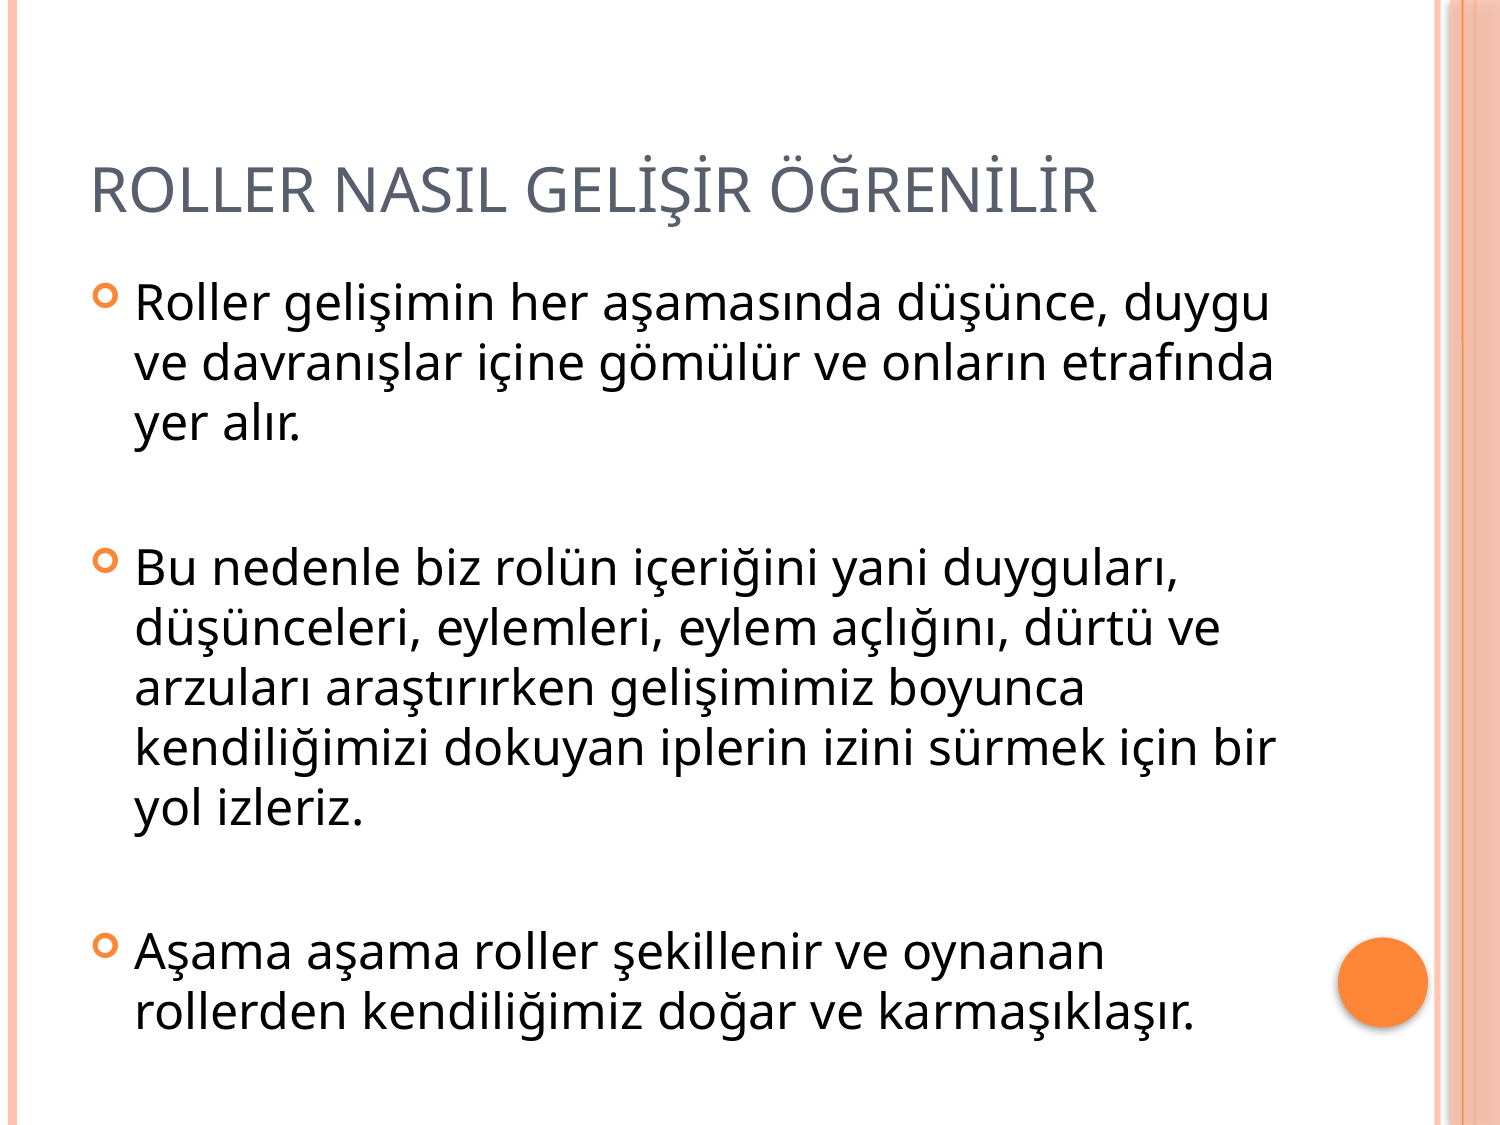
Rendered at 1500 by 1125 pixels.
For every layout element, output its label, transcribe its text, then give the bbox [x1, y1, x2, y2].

list Roller gelişimin her aşamasında düşünce, duygu ve davranışlar içine gömülür ve onların etrafında yer alır. Bu nedenle biz rolün içeriğini yani duyguları, düşünceleri, eylemleri, eylem açlığını, dürtü ve arzuları araştırırken gelişimimiz boyunca kendiliğimizi dokuyan iplerin izini sürmek için bir yol izleriz. Aşama aşama roller şekillenir ve oynanan rollerden kendiliğimiz doğar ve karmaşıklaşır. [75, 262, 1300, 1062]
title Roller nasıl gelişir öğrenilir [75, 45, 1300, 233]
